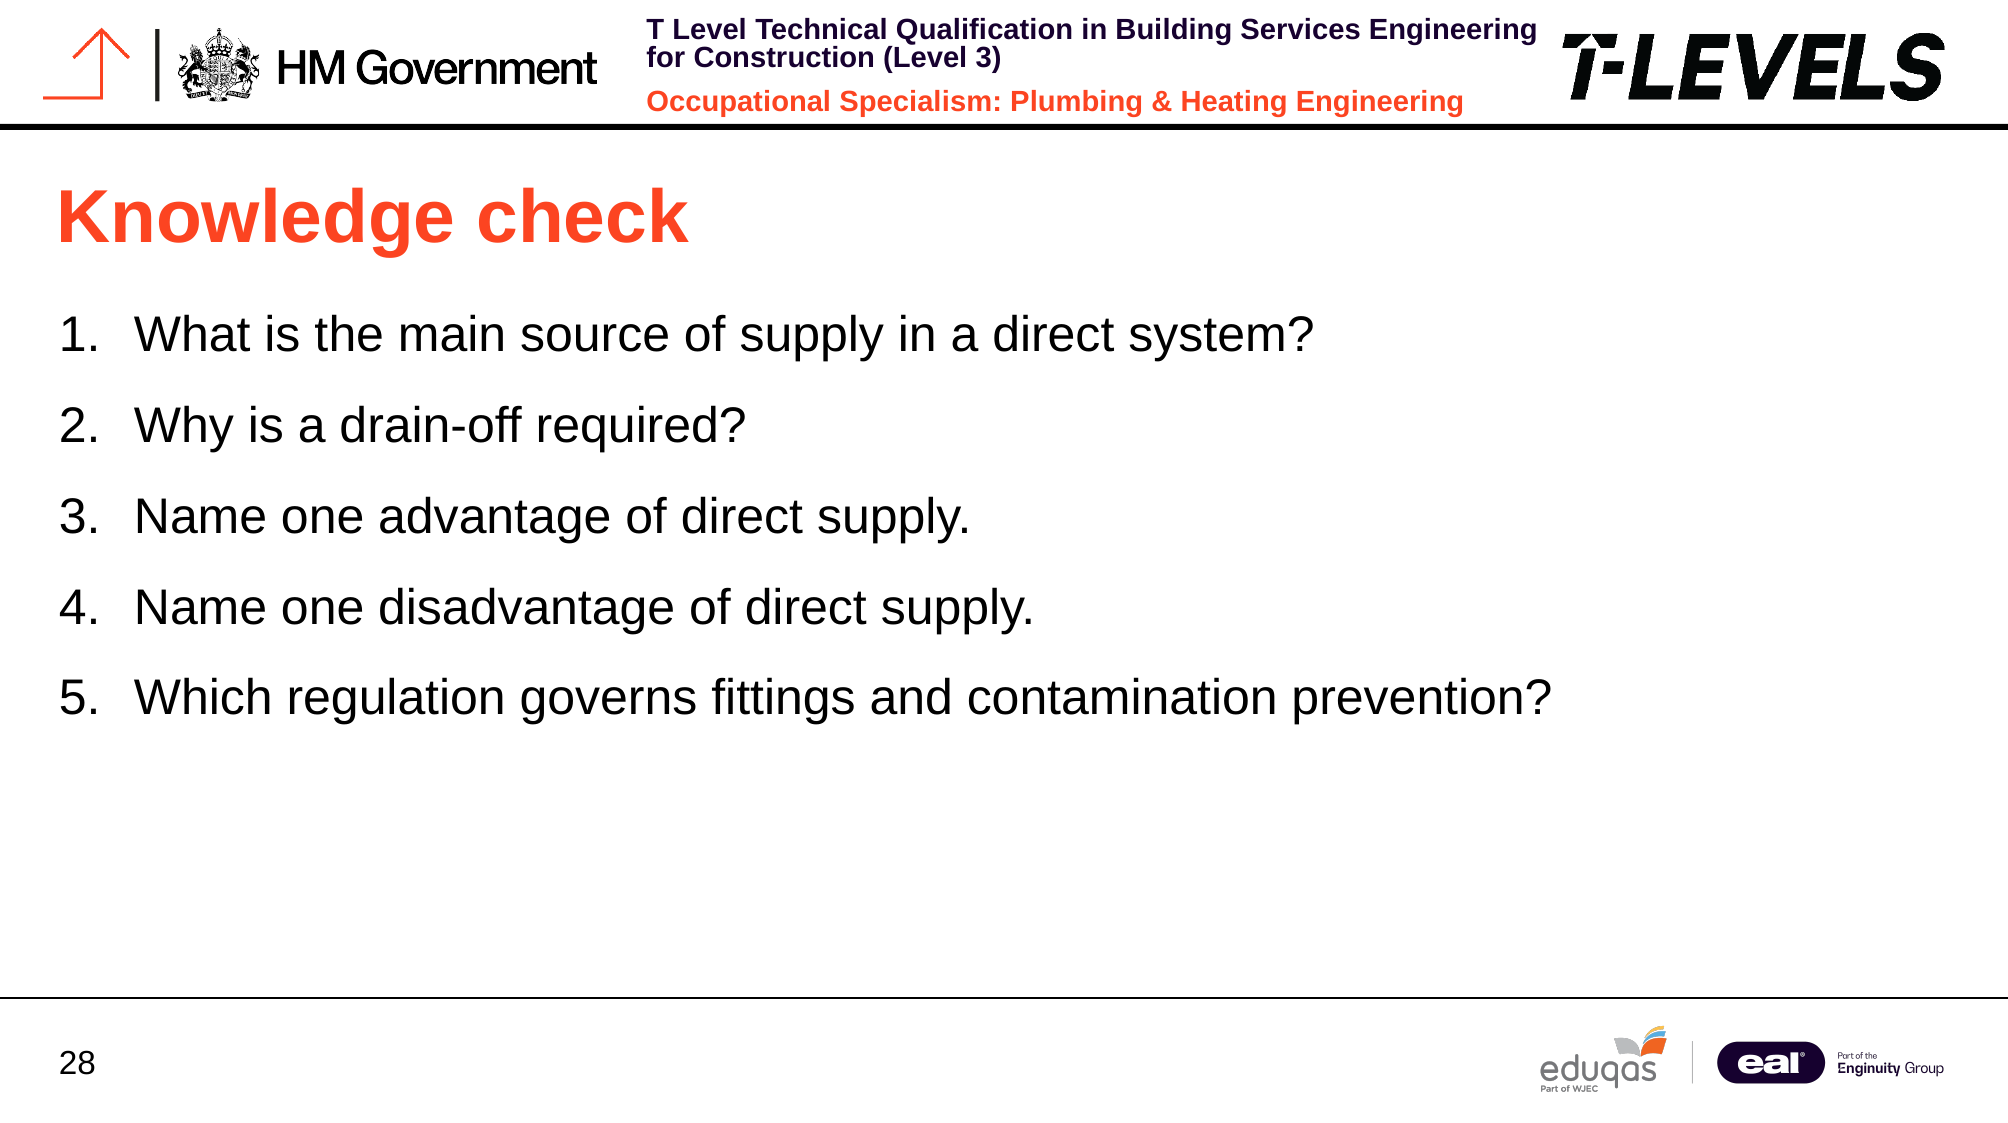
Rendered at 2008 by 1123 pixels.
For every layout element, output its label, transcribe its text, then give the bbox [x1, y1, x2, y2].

title Knowledge check [41, 111, 1949, 314]
list What is the main source of supply in a direct system? Why is a drain-off required? Name one advantage of direct supply. Name one disadvantage of direct supply. Which regulation governs fittings and contamination prevention? [59, 295, 1949, 966]
picture [1535, 1021, 1949, 1097]
picture [155, 28, 597, 102]
picture [38, 27, 136, 100]
picture [1543, 25, 1964, 108]
